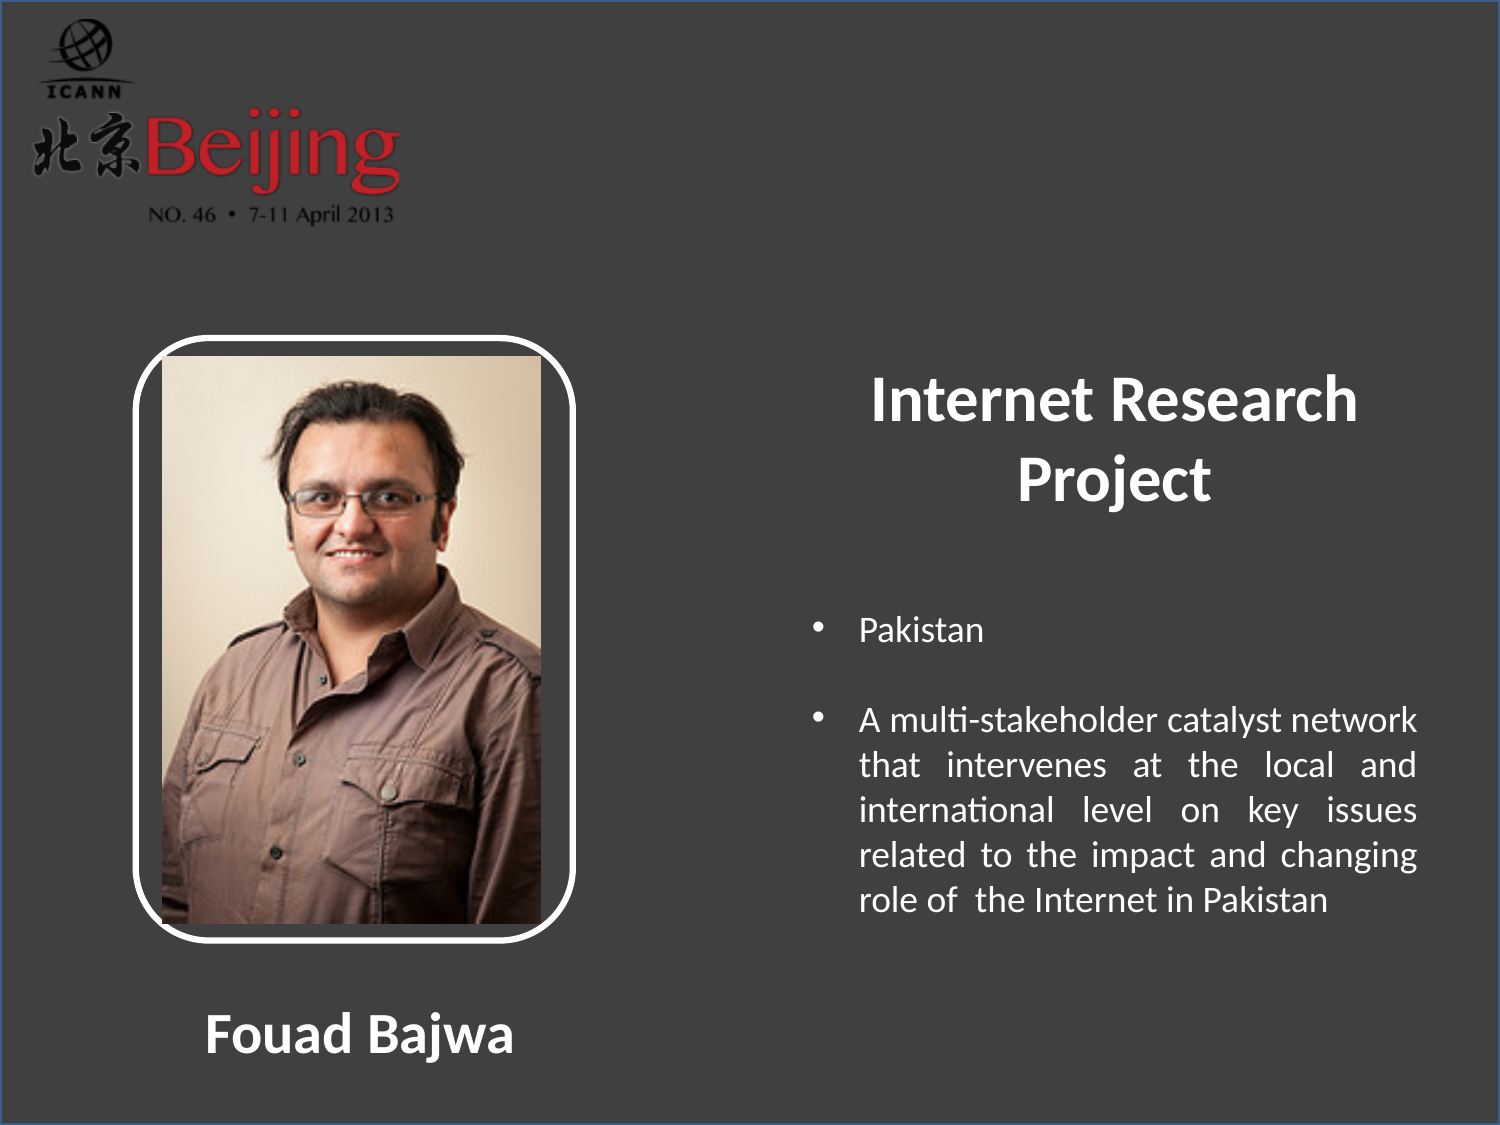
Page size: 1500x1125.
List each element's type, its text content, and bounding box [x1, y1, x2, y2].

text_box Fouad Bajwa [123, 987, 597, 1073]
picture [162, 356, 542, 924]
picture [29, 19, 399, 238]
text_box Internet Research Project Pakistan A multi-stakeholder catalyst network that intervenes at the local and international level on key issues related to the impact and changing role of the Internet in Pakistan [797, 347, 1433, 927]
